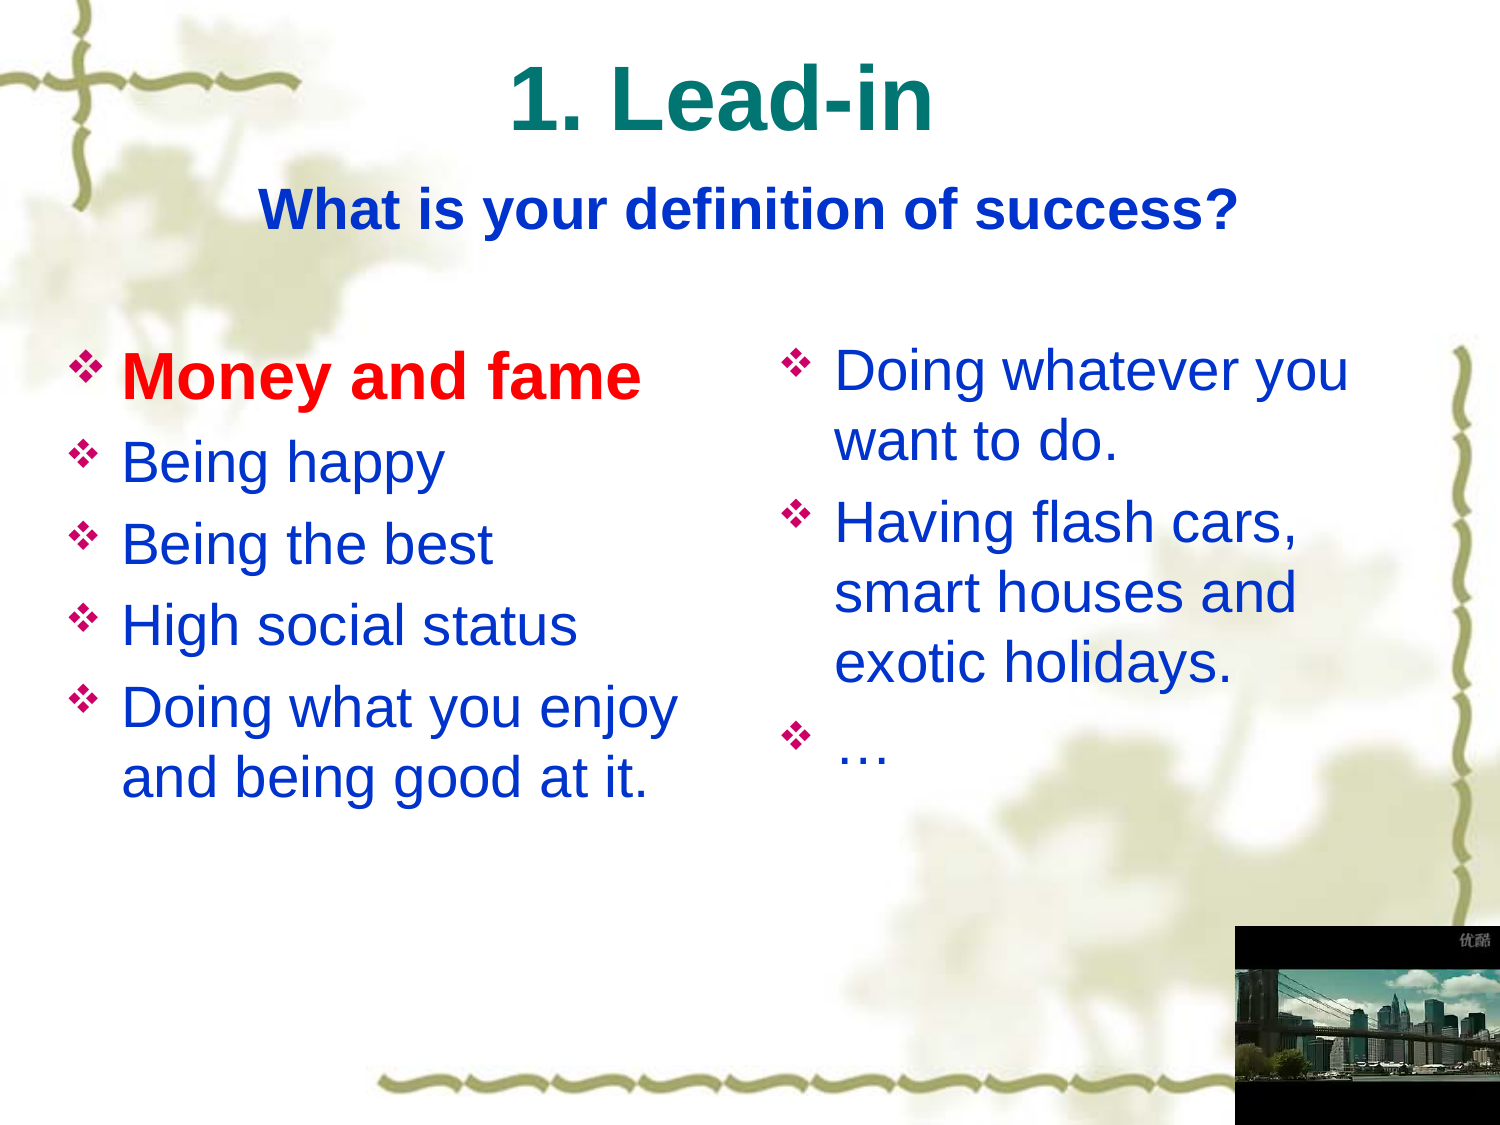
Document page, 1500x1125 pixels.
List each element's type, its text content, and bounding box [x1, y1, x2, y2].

title What is your definition of success? [49, 112, 1451, 301]
list Money and fame Being happy Being the best High social status Doing what you enjoy and being good at it. [49, 324, 739, 963]
list Doing whatever you want to do. Having flash cars, smart houses and exotic holidays. … [762, 324, 1452, 963]
text_box [183, 290, 715, 336]
text_box 1. Lead-in [135, 0, 1309, 188]
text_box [1234, 925, 1500, 1125]
picture [0, 0, 1500, 1125]
